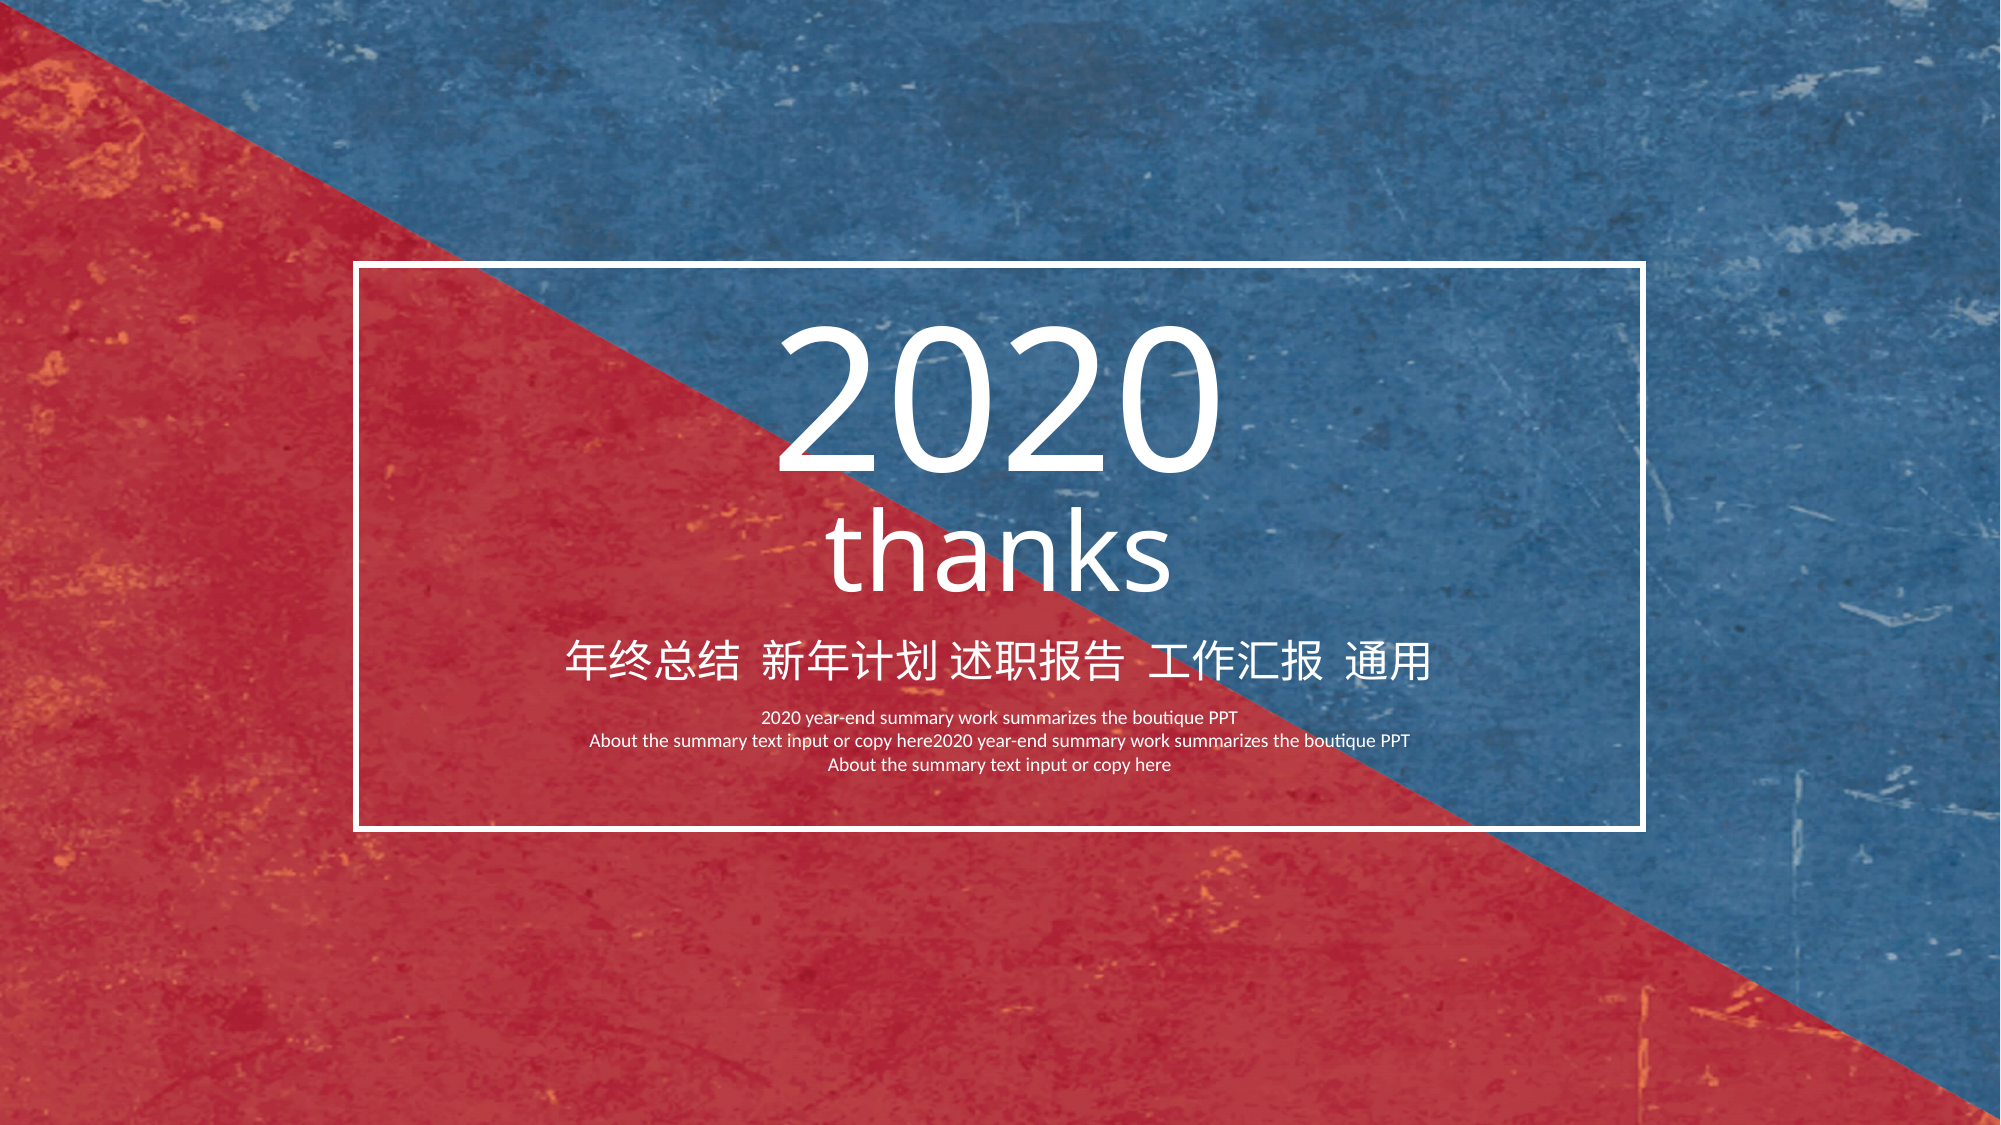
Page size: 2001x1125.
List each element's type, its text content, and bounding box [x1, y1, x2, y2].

text_box 年终总结 新年计划 述职报告 工作汇报 通用 [549, 625, 1450, 694]
text_box 2020 year-end summary work summarizes the boutique PPT About the summary text input or copy here2020 year-end summary work summarizes the boutique PPT About the summary text input or copy here [574, 697, 1425, 783]
picture [0, 0, 2001, 1125]
text_box [355, 263, 1644, 830]
text_box thanks [804, 520, 1195, 624]
text_box 2020 [624, 264, 1375, 520]
